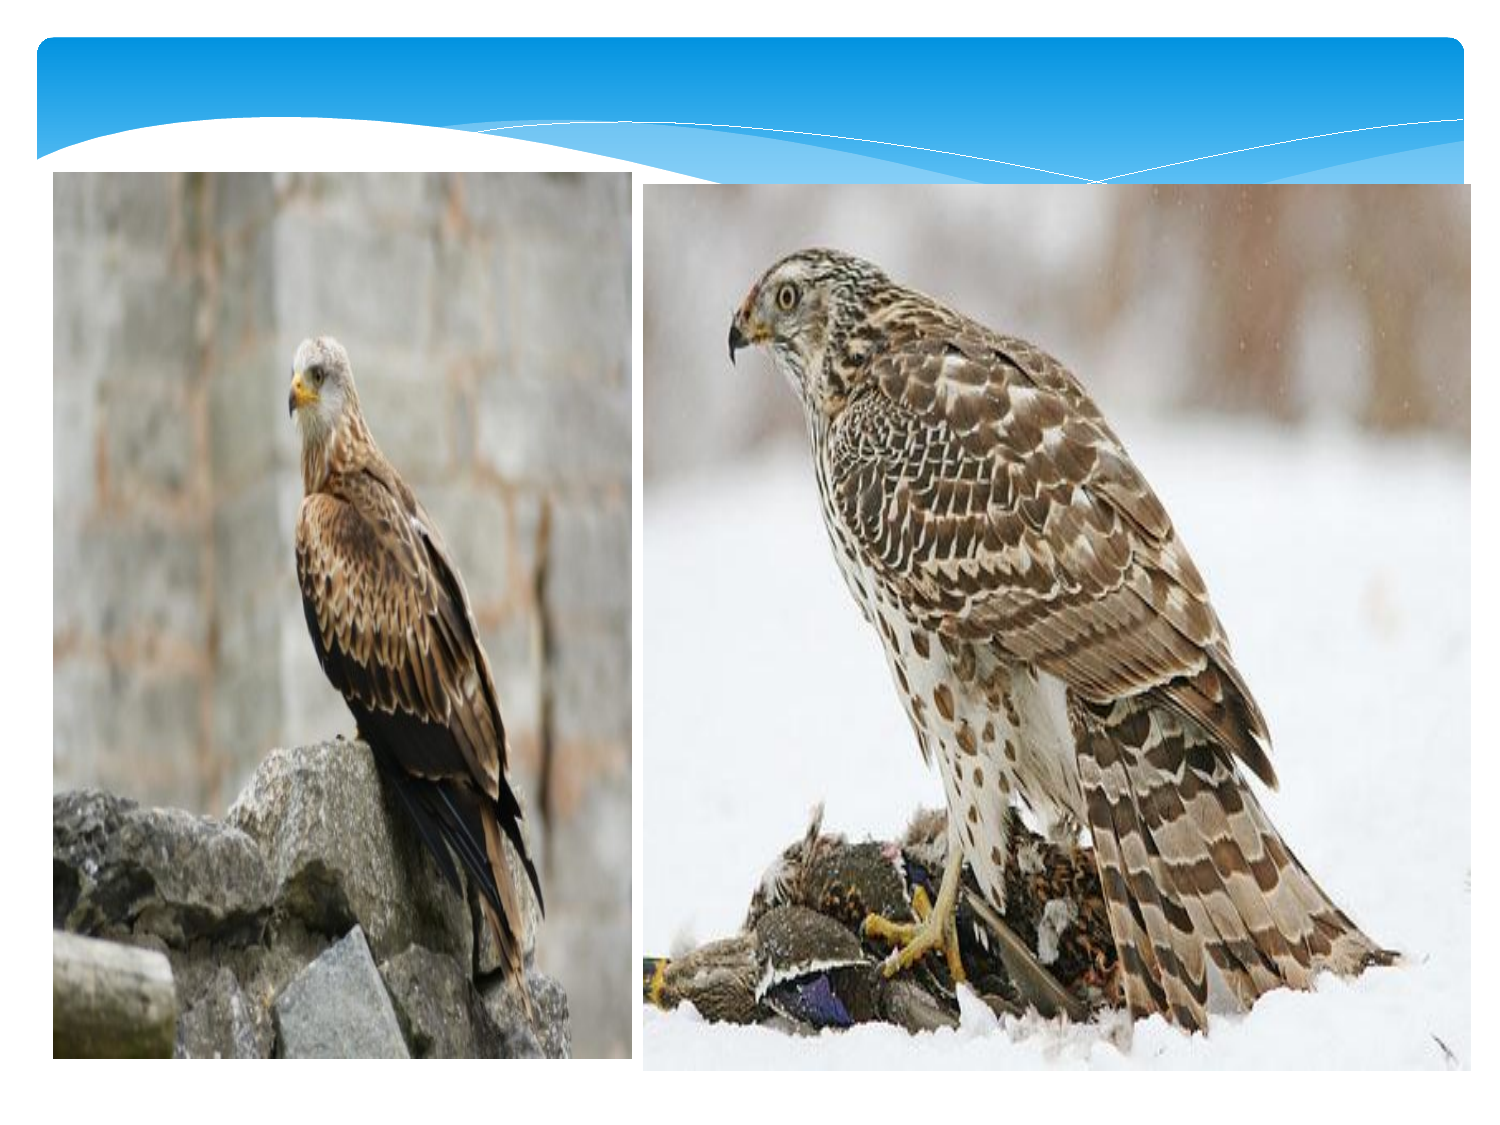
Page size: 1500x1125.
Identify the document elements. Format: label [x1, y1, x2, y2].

picture [52, 172, 633, 1059]
picture [643, 184, 1471, 1071]
